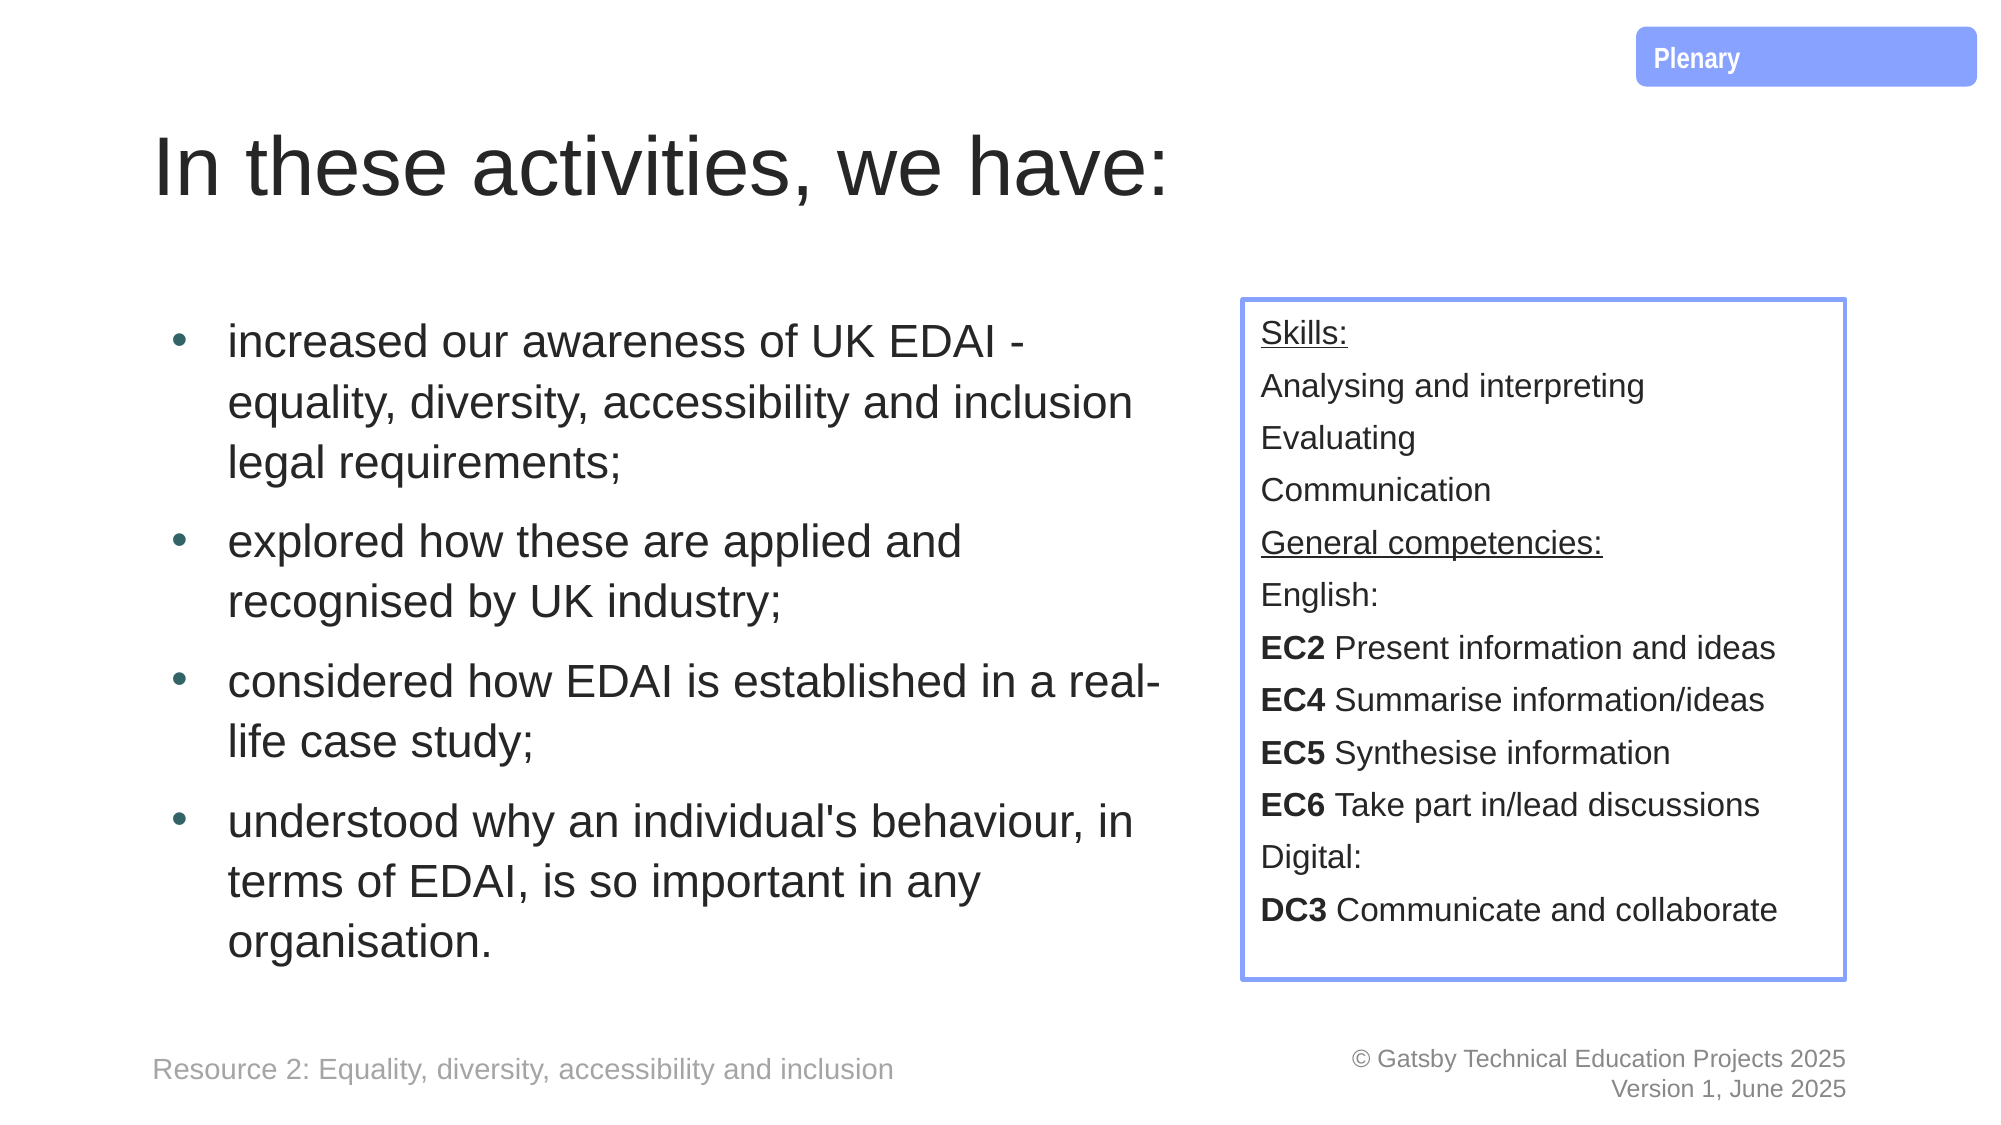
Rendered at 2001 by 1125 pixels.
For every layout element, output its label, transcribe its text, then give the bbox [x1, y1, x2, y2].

text_box Resource 2: Equality, diversity, accessibility and inclusion [137, 1042, 1138, 1103]
title In these activities, we have: [137, 59, 1863, 278]
list Skills: Analysing and interpreting Evaluating Communication General competencies: English: EC2 Present information and ideas EC4 Summarise information/ideas EC5 Synthesise information EC6 Take part in/lead discussions Digital: DC3 Communicate and collaborate [1240, 297, 1847, 982]
text_box Plenary [1636, 26, 1978, 87]
list increased our awareness of UK EDAI - equality, diversity, accessibility and inclusion legal requirements; explored how these are applied and recognised by UK industry; considered how EDAI is established in a real-life case study; understood why an individual's behaviour, in terms of EDAI, is so important in any organisation. [137, 299, 1188, 980]
